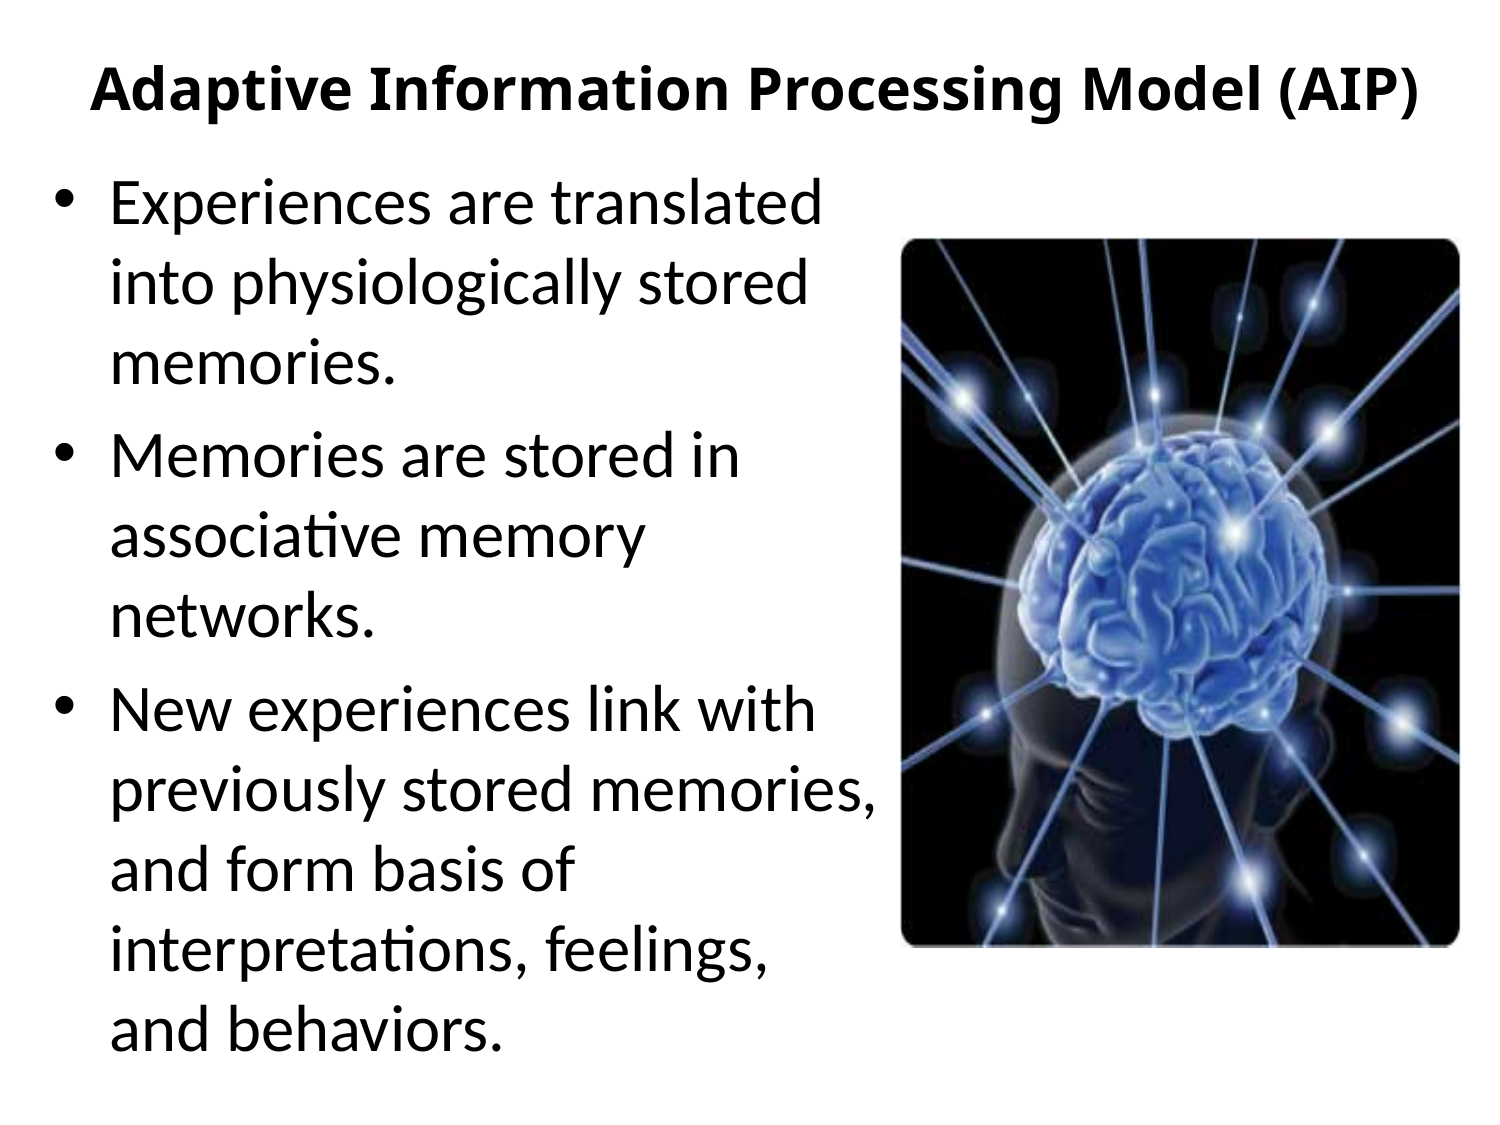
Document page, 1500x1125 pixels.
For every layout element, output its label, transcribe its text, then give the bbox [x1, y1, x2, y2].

title Adaptive Information Processing Model (AIP) [75, 32, 1462, 150]
picture [899, 237, 1462, 948]
text_box Experiences are translated into physiologically stored memories. Memories are stored in associative memory networks. New experiences link with previously stored memories, and form basis of interpretations, feelings, and behaviors. [37, 149, 900, 1125]
